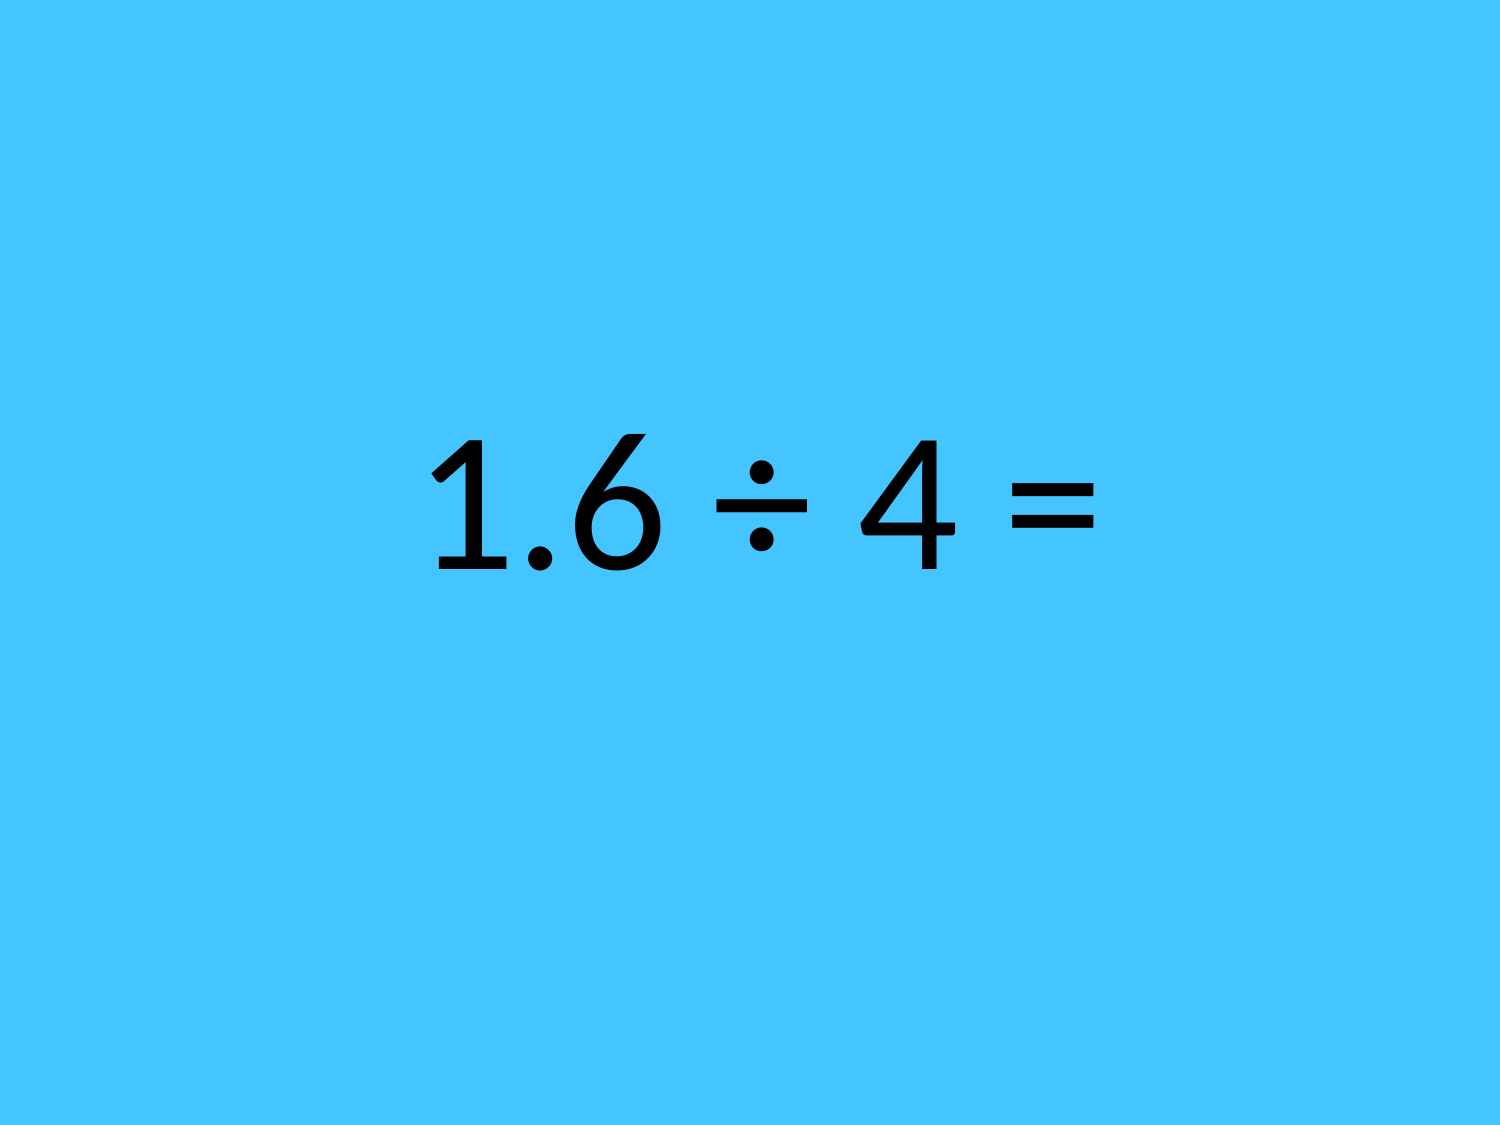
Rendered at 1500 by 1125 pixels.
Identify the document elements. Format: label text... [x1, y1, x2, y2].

text_box 1.6 ÷ 4 = [399, 362, 1138, 618]
